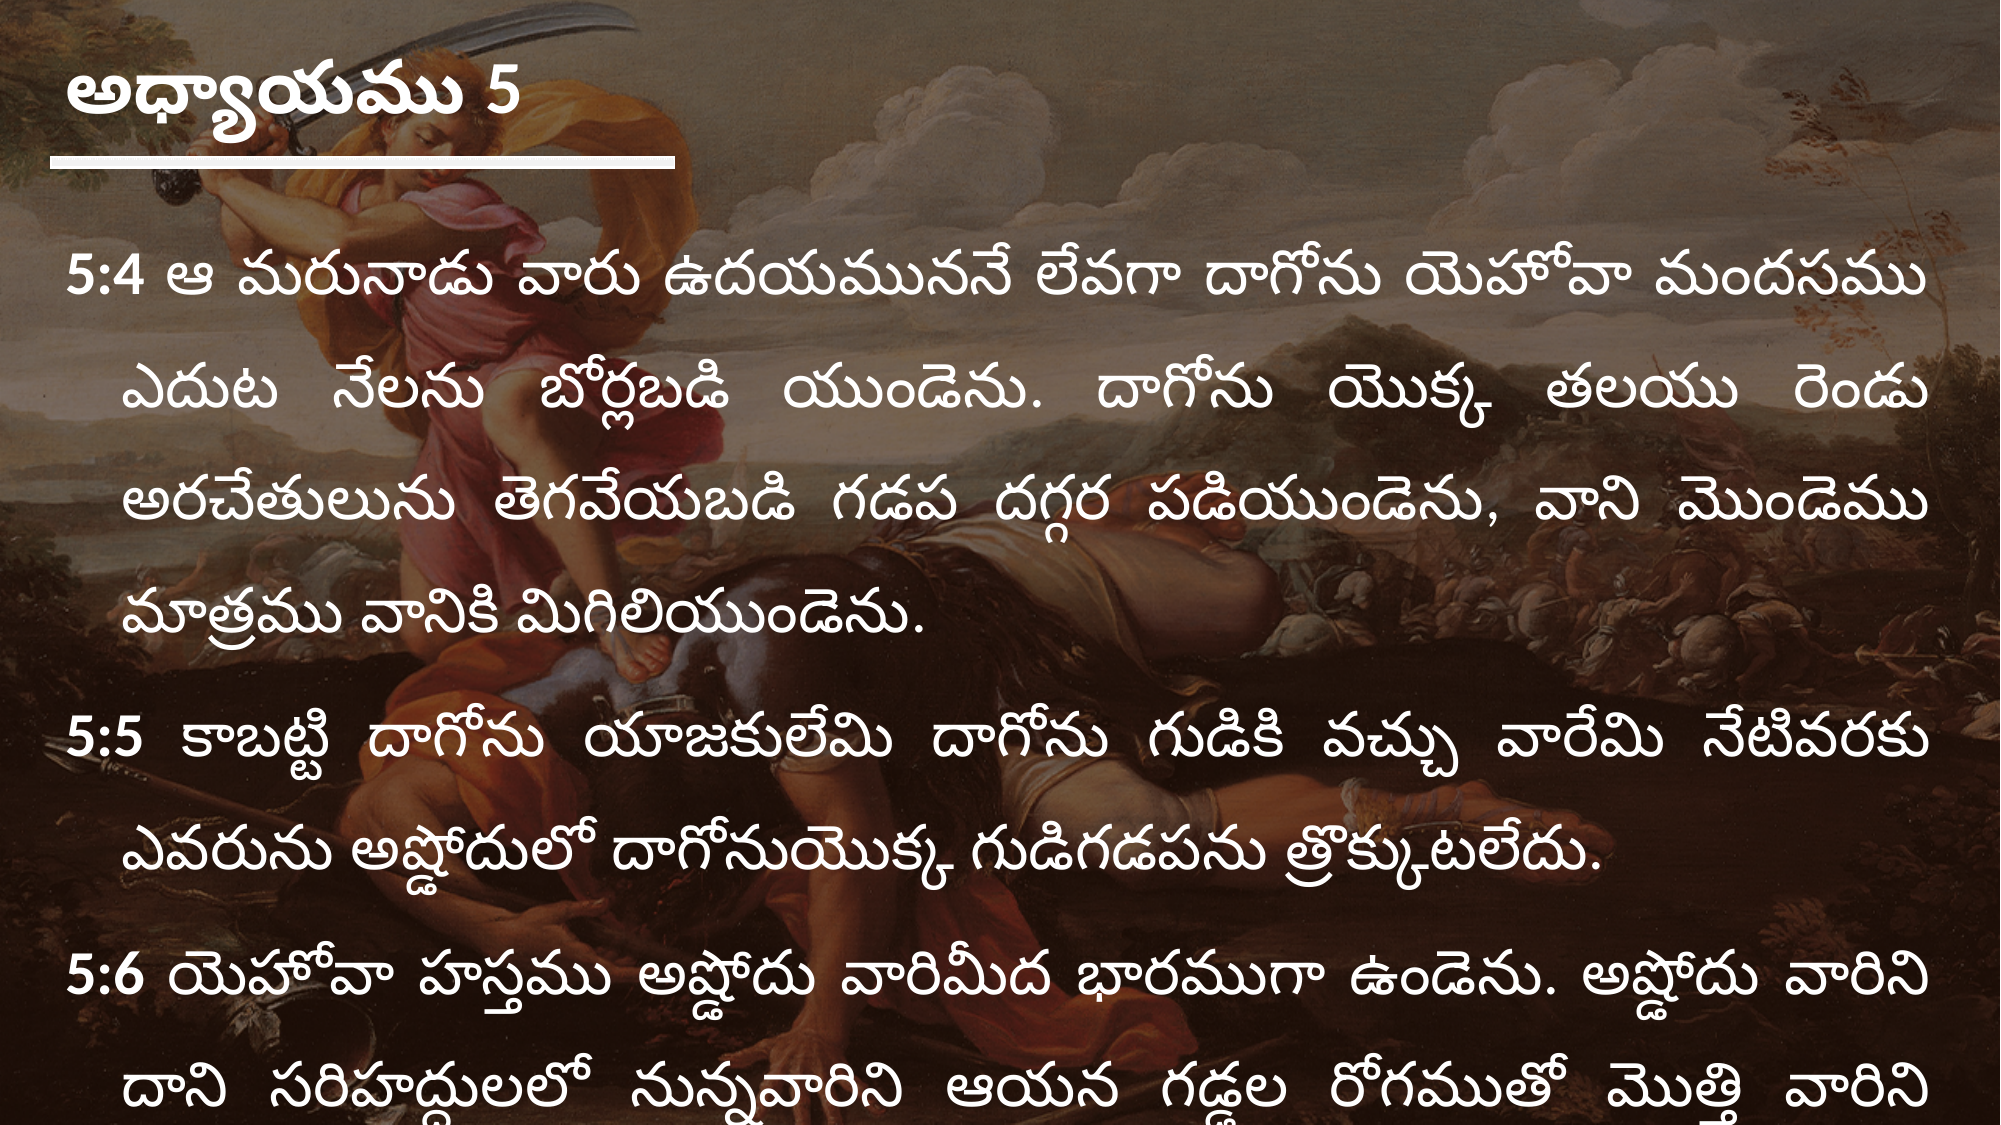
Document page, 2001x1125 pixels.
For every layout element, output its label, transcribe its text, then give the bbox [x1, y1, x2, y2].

list 5:4 ఆ మరునాడు వారు ఉదయముననే లేవగా దాగోను యెహోవా మందసము ఎదుట నేలను బోర్లబడి యుండెను. దాగోను యొక్క తలయు రెండు అరచేతులును తెగవేయబడి గడప దగ్గర పడియుండెను, వాని మొండెము మాత్రము వానికి మిగిలియుండెను. 5:5 కాబట్టి దాగోను యాజకులేమి దాగోను గుడికి వచ్చు వారేమి నేటివరకు ఎవరును అష్డోదులో దాగోనుయొక్క గుడిగడపను త్రొక్కుటలేదు. 5:6 యెహోవా హస్తము అష్డోదు వారిమీద భారముగా ఉండెను. అష్డోదు వారిని దాని సరిహద్దులలో నున్నవారిని ఆయన గడ్డల రోగముతో మొత్తి వారిని హతము చేయగా [50, 187, 1946, 1063]
picture [0, 0, 2000, 1125]
title అధ్యాయము 5 [50, 0, 1925, 167]
